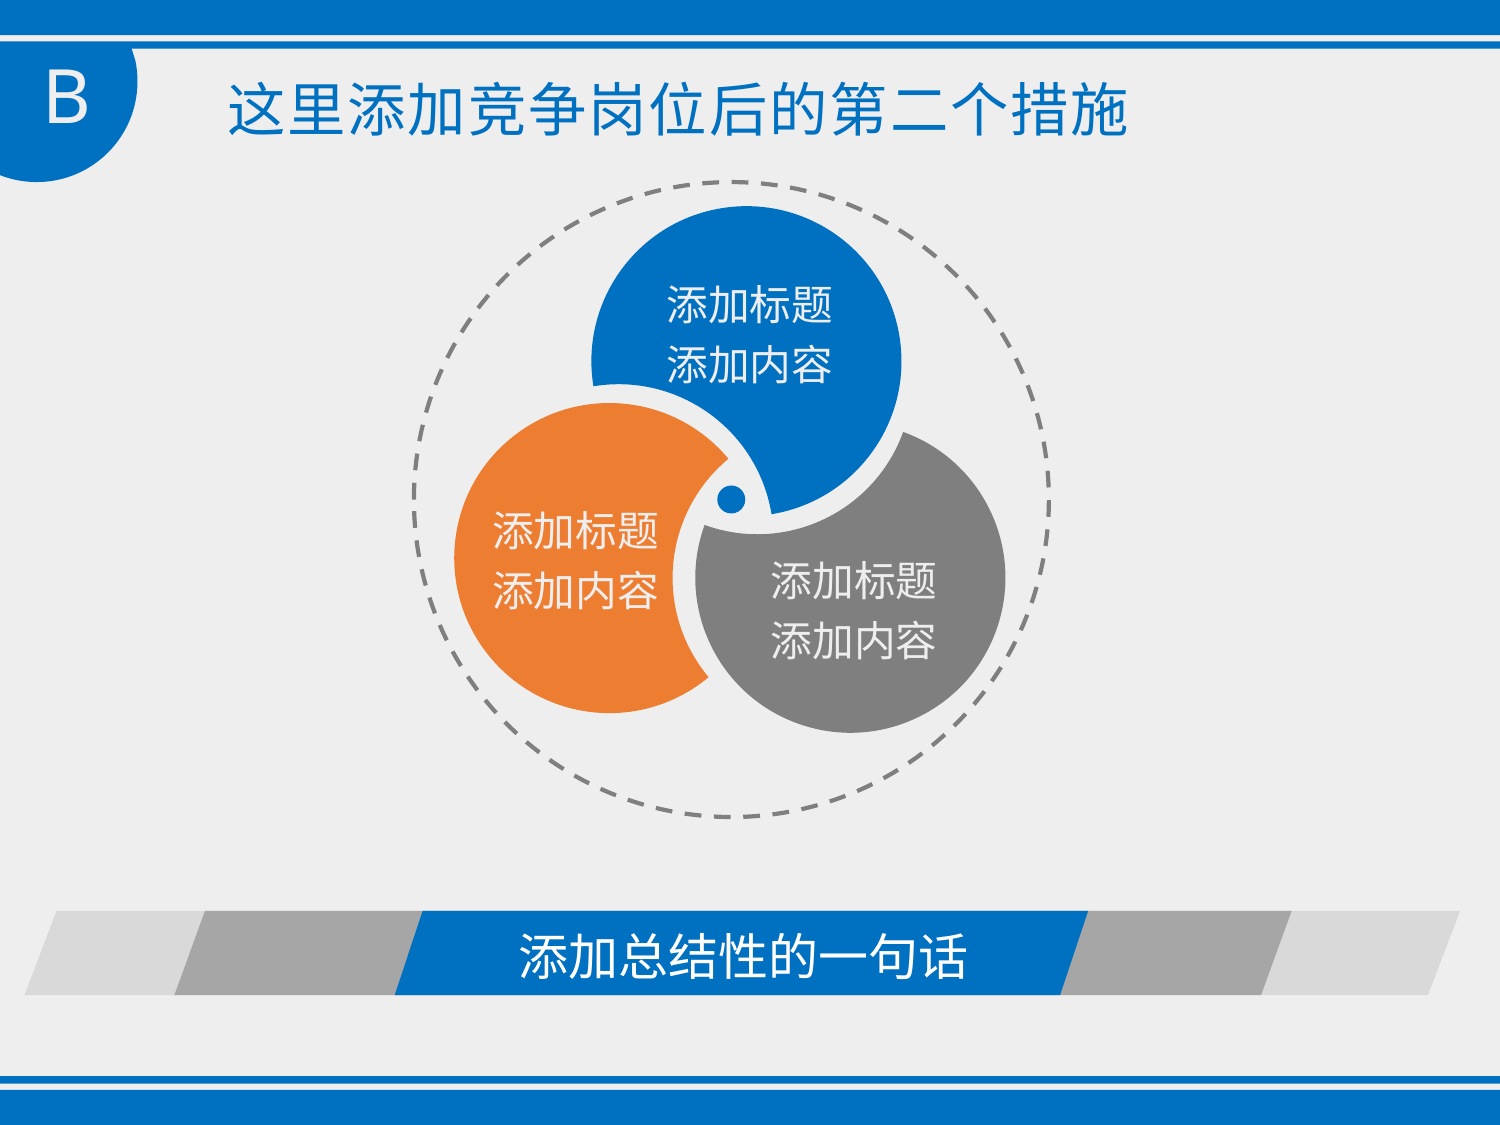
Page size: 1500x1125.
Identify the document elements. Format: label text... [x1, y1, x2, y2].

text_box [412, 343, 454, 654]
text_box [454, 206, 1006, 733]
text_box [24, 910, 1461, 996]
text_box [610, 181, 856, 206]
text_box 这里添加竞争岗位后的第二个措施 [138, 48, 1372, 151]
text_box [0, 41, 138, 183]
text_box [1006, 338, 1050, 661]
text_box [516, 733, 948, 819]
